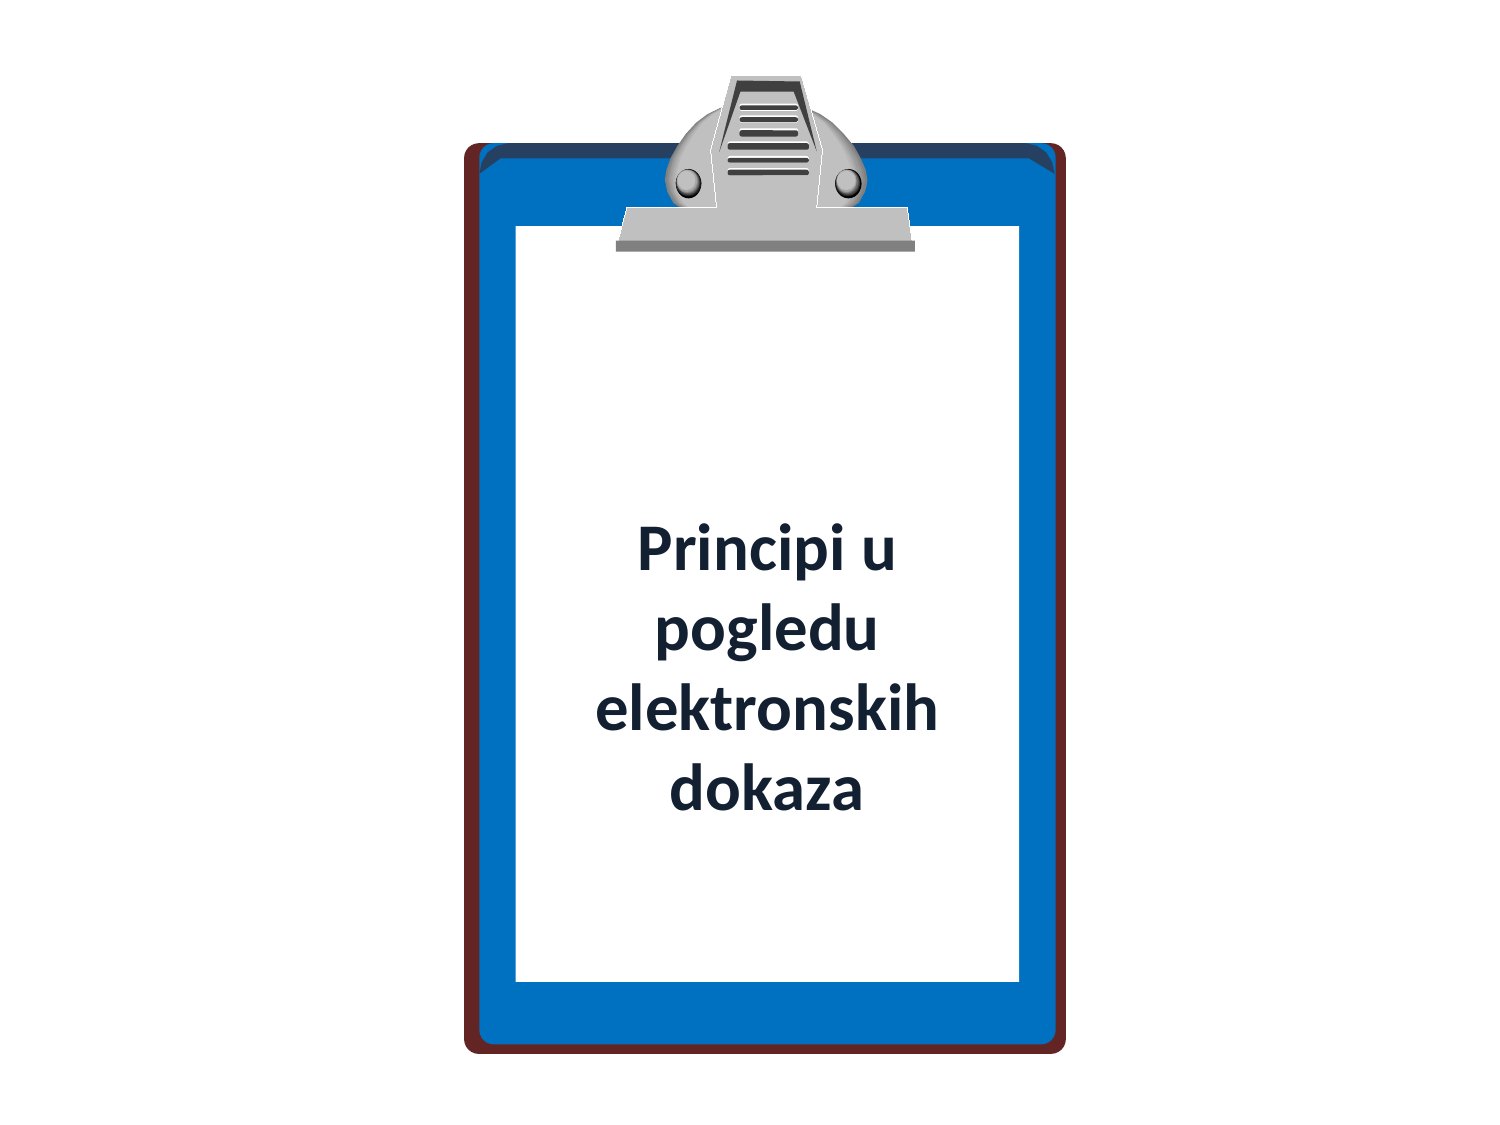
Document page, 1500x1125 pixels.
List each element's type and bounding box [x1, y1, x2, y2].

text_box [463, 74, 1067, 1056]
